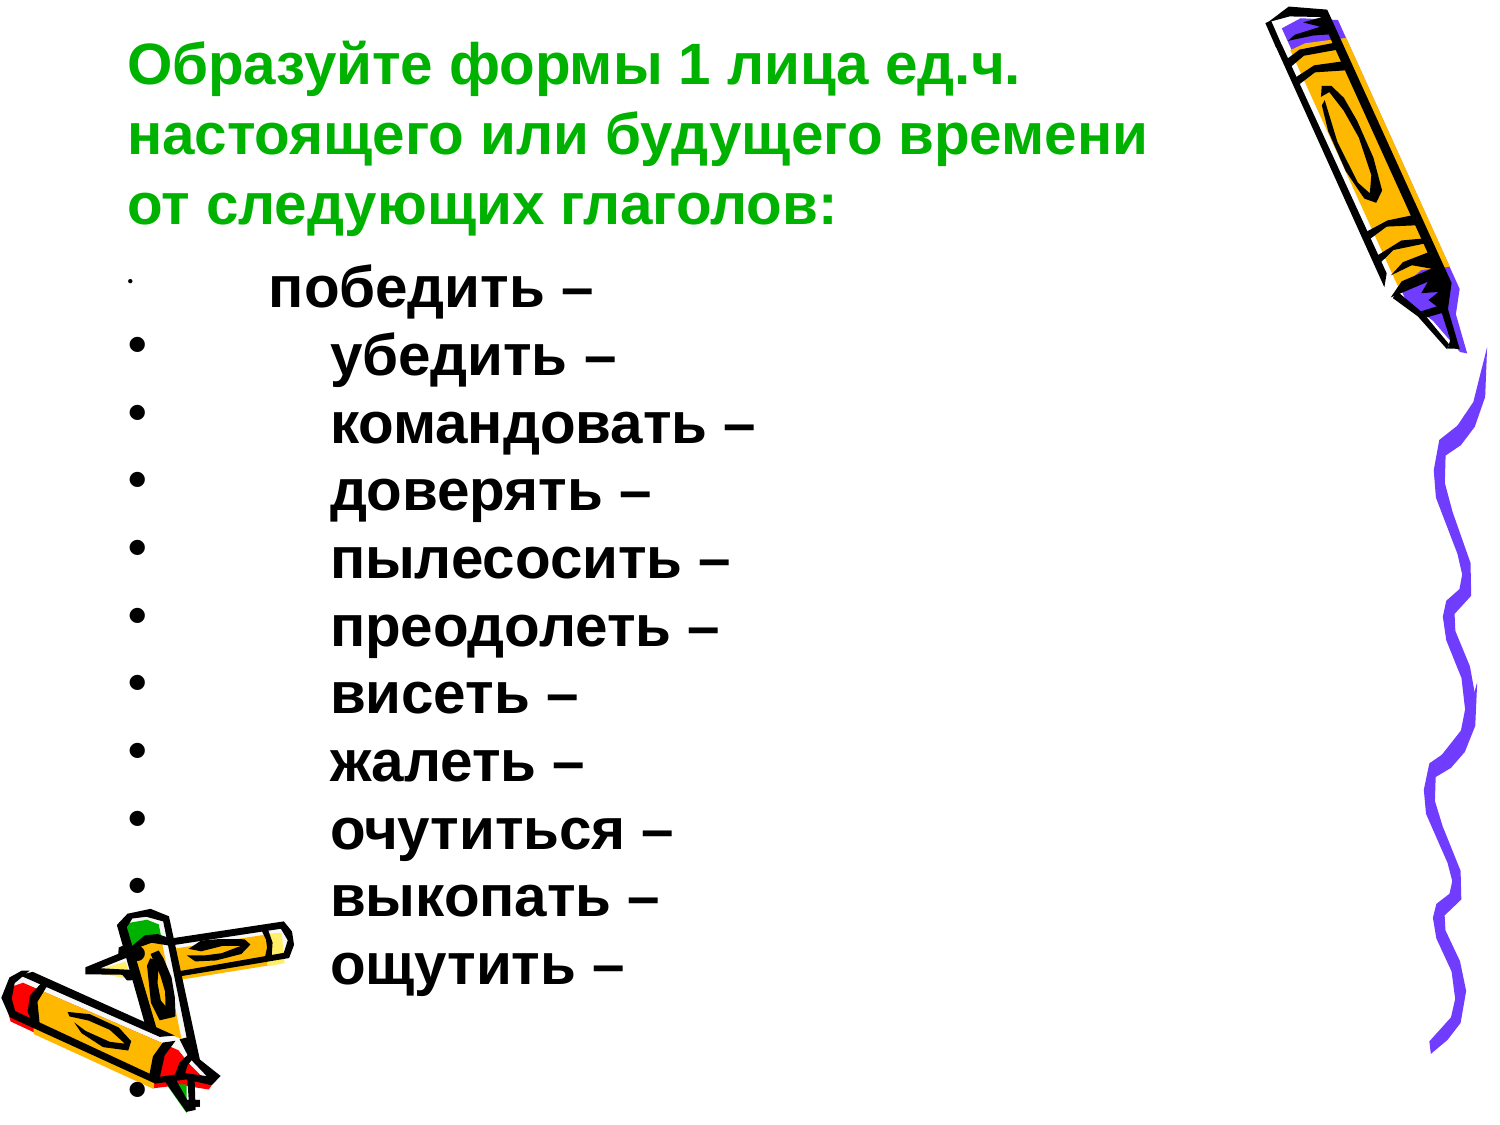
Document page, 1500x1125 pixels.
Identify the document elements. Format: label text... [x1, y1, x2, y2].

title Образуйте формы 1 лица ед.ч. настоящего или будущего времени от следующих глаголов: [112, 66, 1240, 244]
list победить – убедить – командовать – доверять – пылесосить – преодолеть – висеть – жалеть – очутиться – выкопать – ощутить – - [112, 255, 1375, 900]
